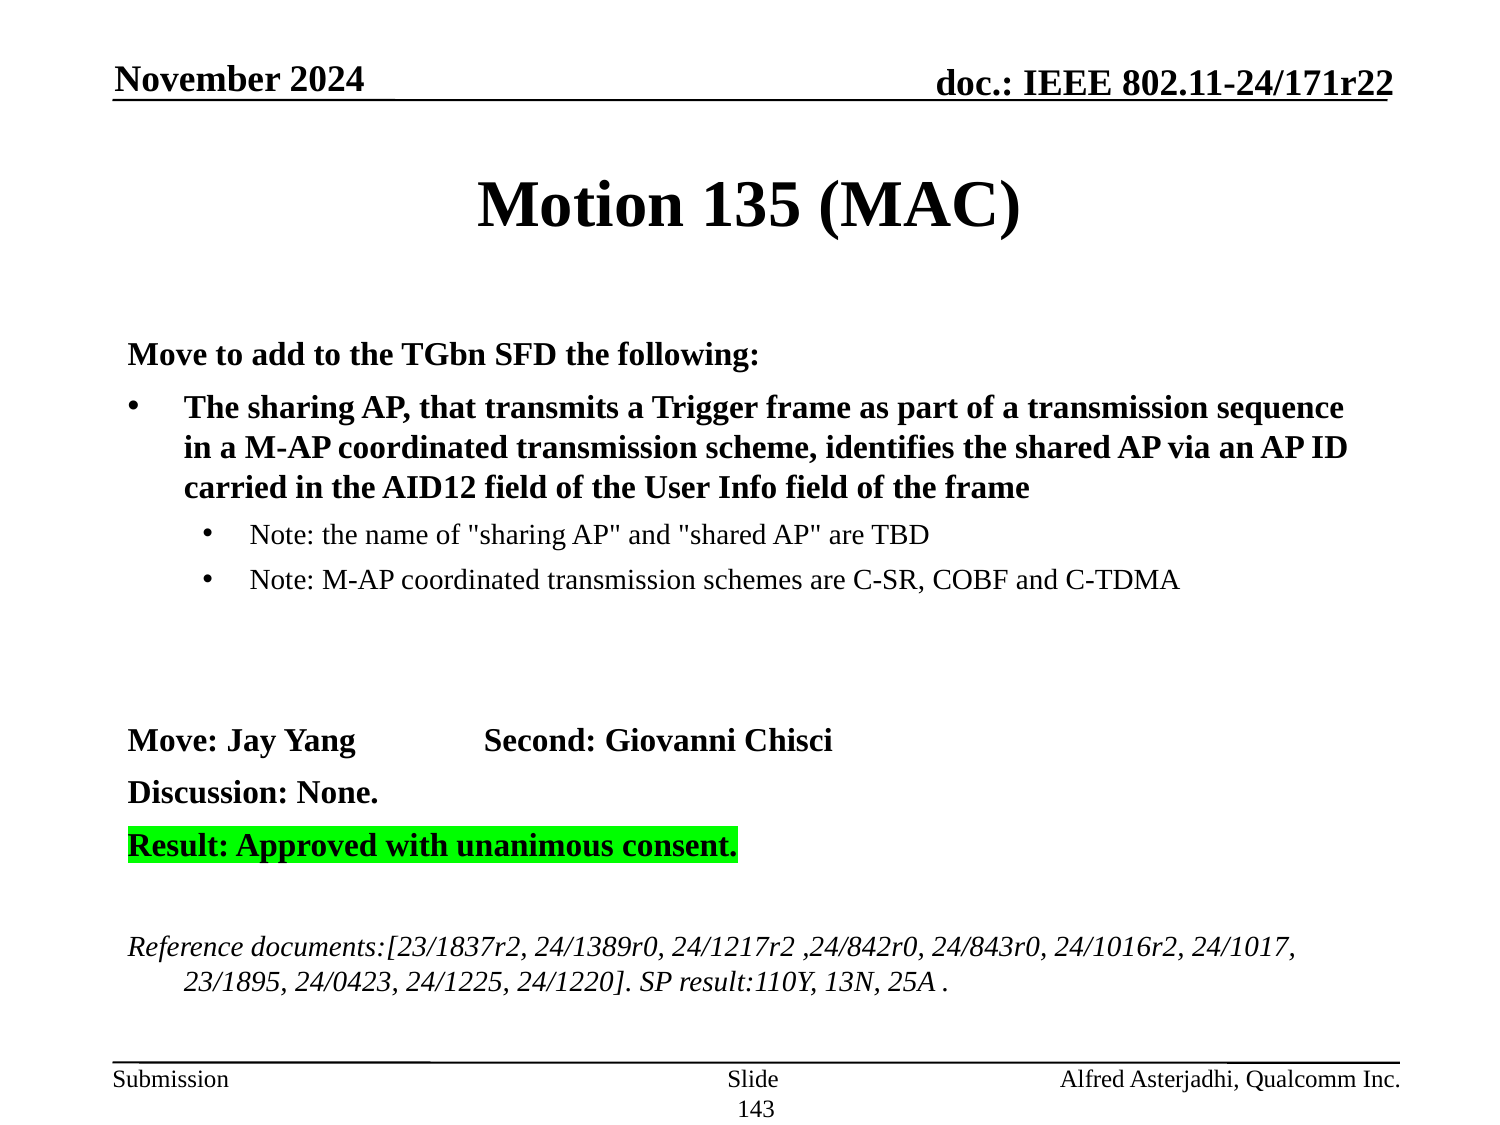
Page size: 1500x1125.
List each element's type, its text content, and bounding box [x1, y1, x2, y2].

slide_number Slide 143 [712, 1061, 800, 1123]
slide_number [114, 54, 423, 100]
title Motion 135 (MAC) [112, 112, 1388, 288]
footer Alfred Asterjadhi, Qualcomm Inc. [878, 1061, 1402, 1093]
list Move to add to the TGbn SFD the following: The sharing AP, that transmits a Trigger frame as part of a transmission sequence in a M-AP coordinated transmission scheme, identifies the shared AP via an AP ID carried in the AID12 field of the User Info field of the frame Note: the name of "sharing AP" and "shared AP" are TBD Note: M-AP coordinated transmission schemes are C-SR, COBF and C-TDMA Move: Jay Yang Second: Giovanni Chisci Discussion: None. Result: Approved with unanimous consent. Reference documents:[23/1837r2, 24/1389r0, 24/1217r2 ,24/842r0, 24/843r0, 24/1016r2, 24/1017, 23/1895, 24/0423, 24/1225, 24/1220]. SP result:110Y, 13N, 25A . [112, 324, 1388, 1000]
